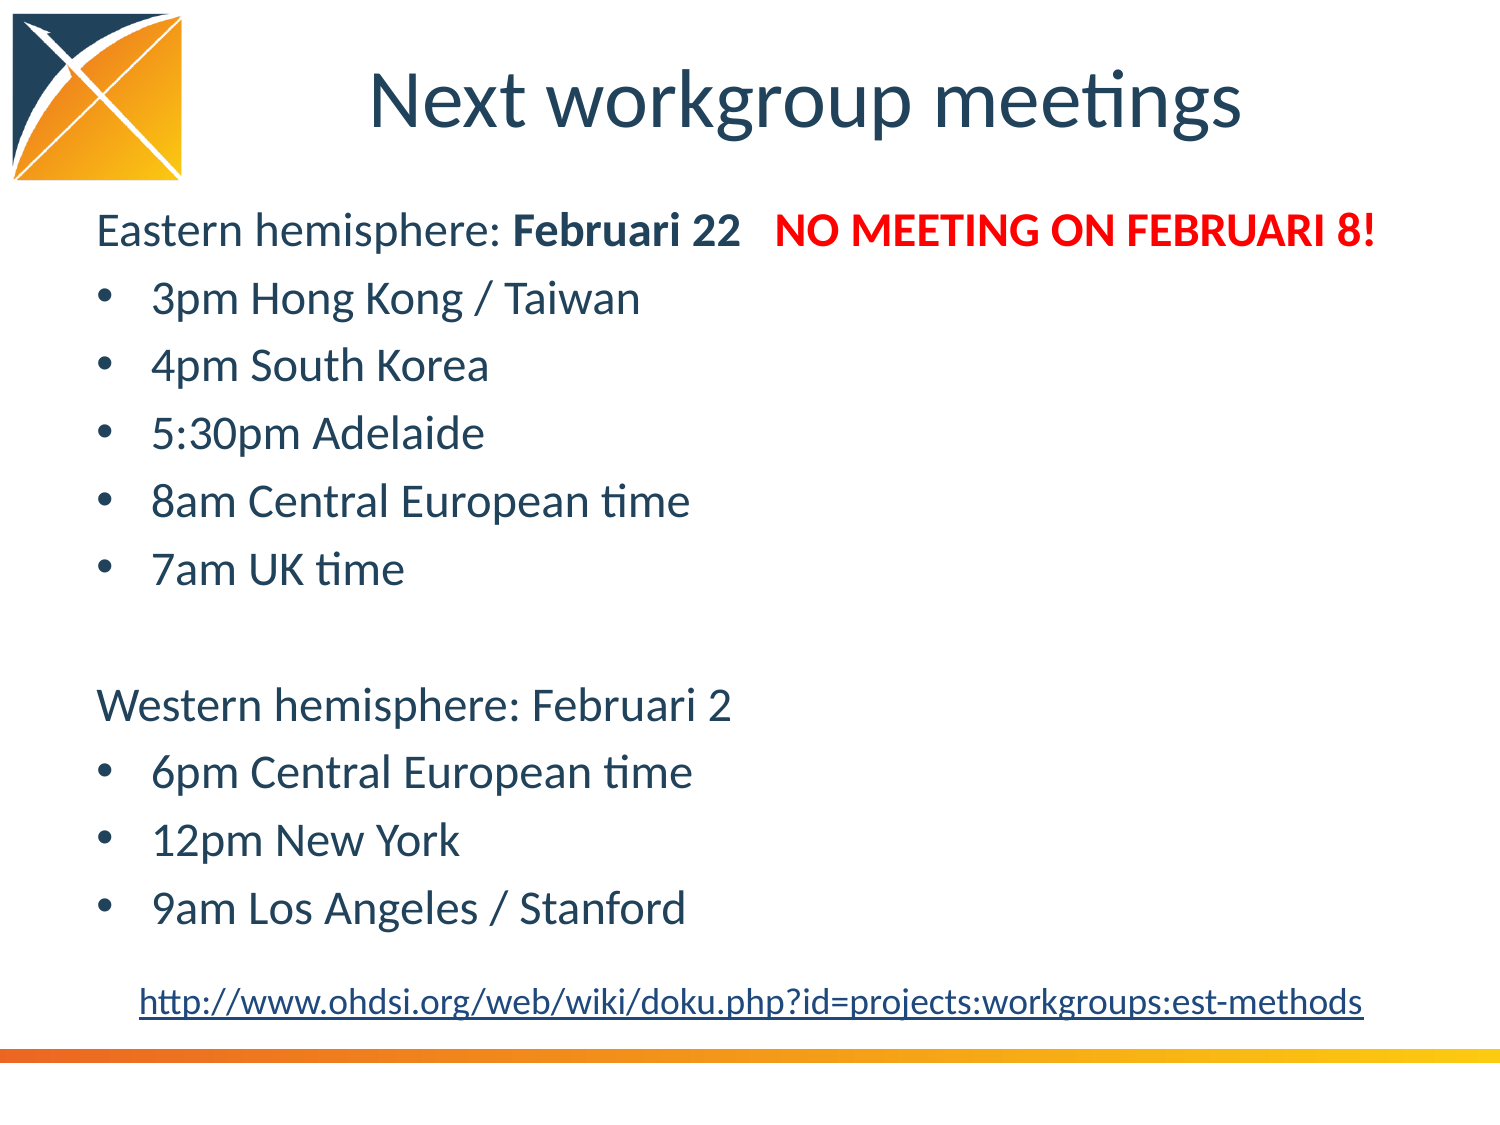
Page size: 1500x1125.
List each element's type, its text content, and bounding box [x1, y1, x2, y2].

picture [0, 0, 206, 200]
text_box http://www.ohdsi.org/web/wiki/doku.php?id=projects:workgroups:est-methods [123, 969, 1387, 1030]
list Eastern hemisphere: Februari 22 NO MEETING ON FEBRUARI 8! 3pm Hong Kong / Taiwan 4pm South Korea 5:30pm Adelaide 8am Central European time 7am UK time Western hemisphere: Februari 2 6pm Central European time 12pm New York 9am Los Angeles / Stanford [81, 190, 1432, 947]
title Next workgroup meetings [187, 24, 1425, 163]
